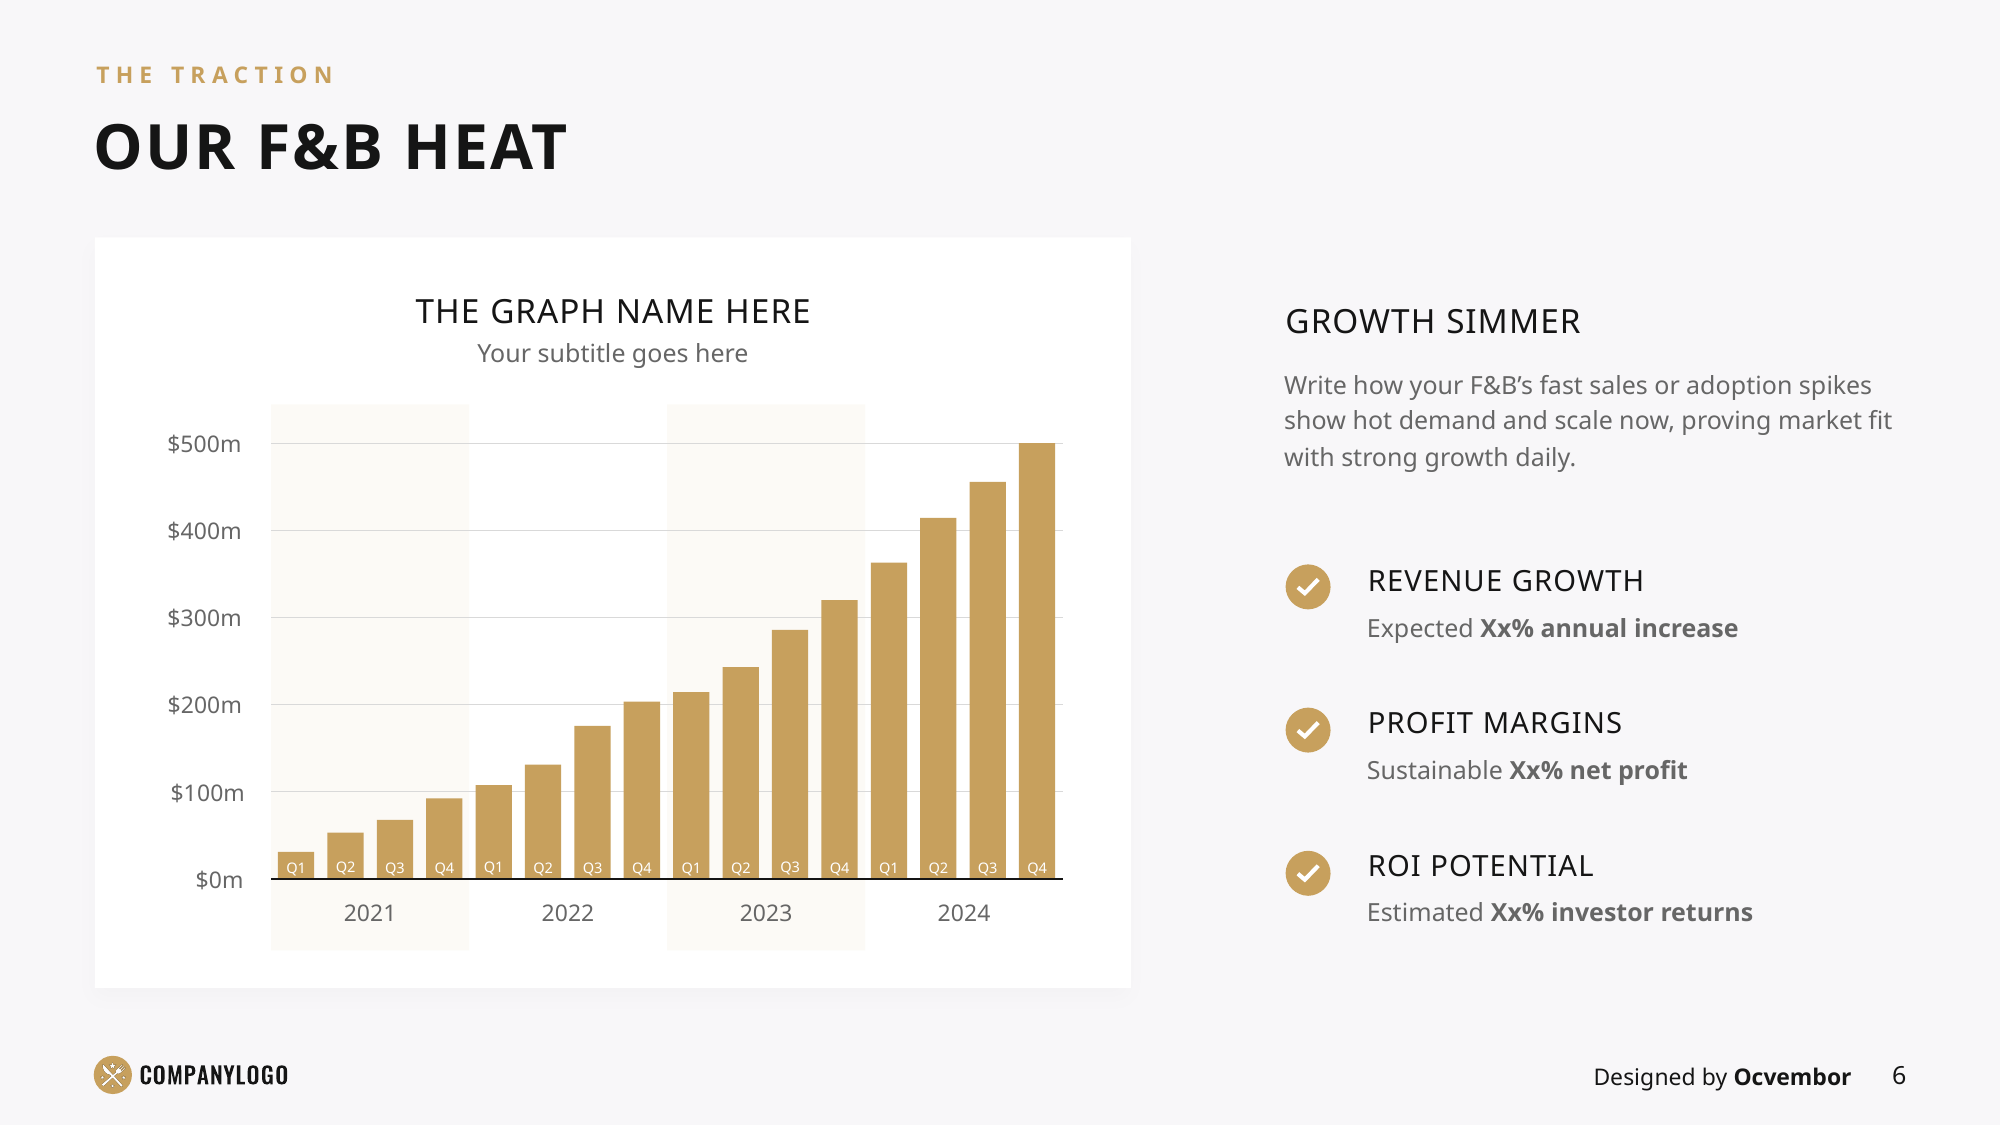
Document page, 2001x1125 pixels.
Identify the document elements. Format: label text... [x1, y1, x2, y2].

picture [100, 1062, 126, 1088]
text_box REVENUE GROWTH [1366, 562, 1893, 598]
title OUR F&B HEAT [93, 106, 1907, 183]
text_box Estimated Xx% investor returns [1366, 890, 1893, 927]
text_box Sustainable Xx% net profit [1366, 748, 1893, 785]
text_box PROFIT MARGINS [1366, 704, 1893, 740]
text_box Write how your F&B’s fast sales or adoption spikes show hot demand and scale now, proving market fit with strong growth daily. [1284, 363, 1905, 471]
text_box Your subtitle goes here [311, 332, 915, 368]
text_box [1285, 850, 1331, 897]
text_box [1285, 564, 1331, 610]
text_box Expected Xx% annual increase [1366, 606, 1893, 643]
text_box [1285, 707, 1331, 753]
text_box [164, 404, 1064, 951]
text_box [94, 237, 1132, 989]
text_box GROWTH SIMMER [1284, 300, 1905, 341]
text_box ROI POTENTIAL [1366, 846, 1893, 882]
text_box THE GRAPH NAME HERE [173, 290, 1053, 331]
text_box THE TRACTION [96, 61, 334, 89]
